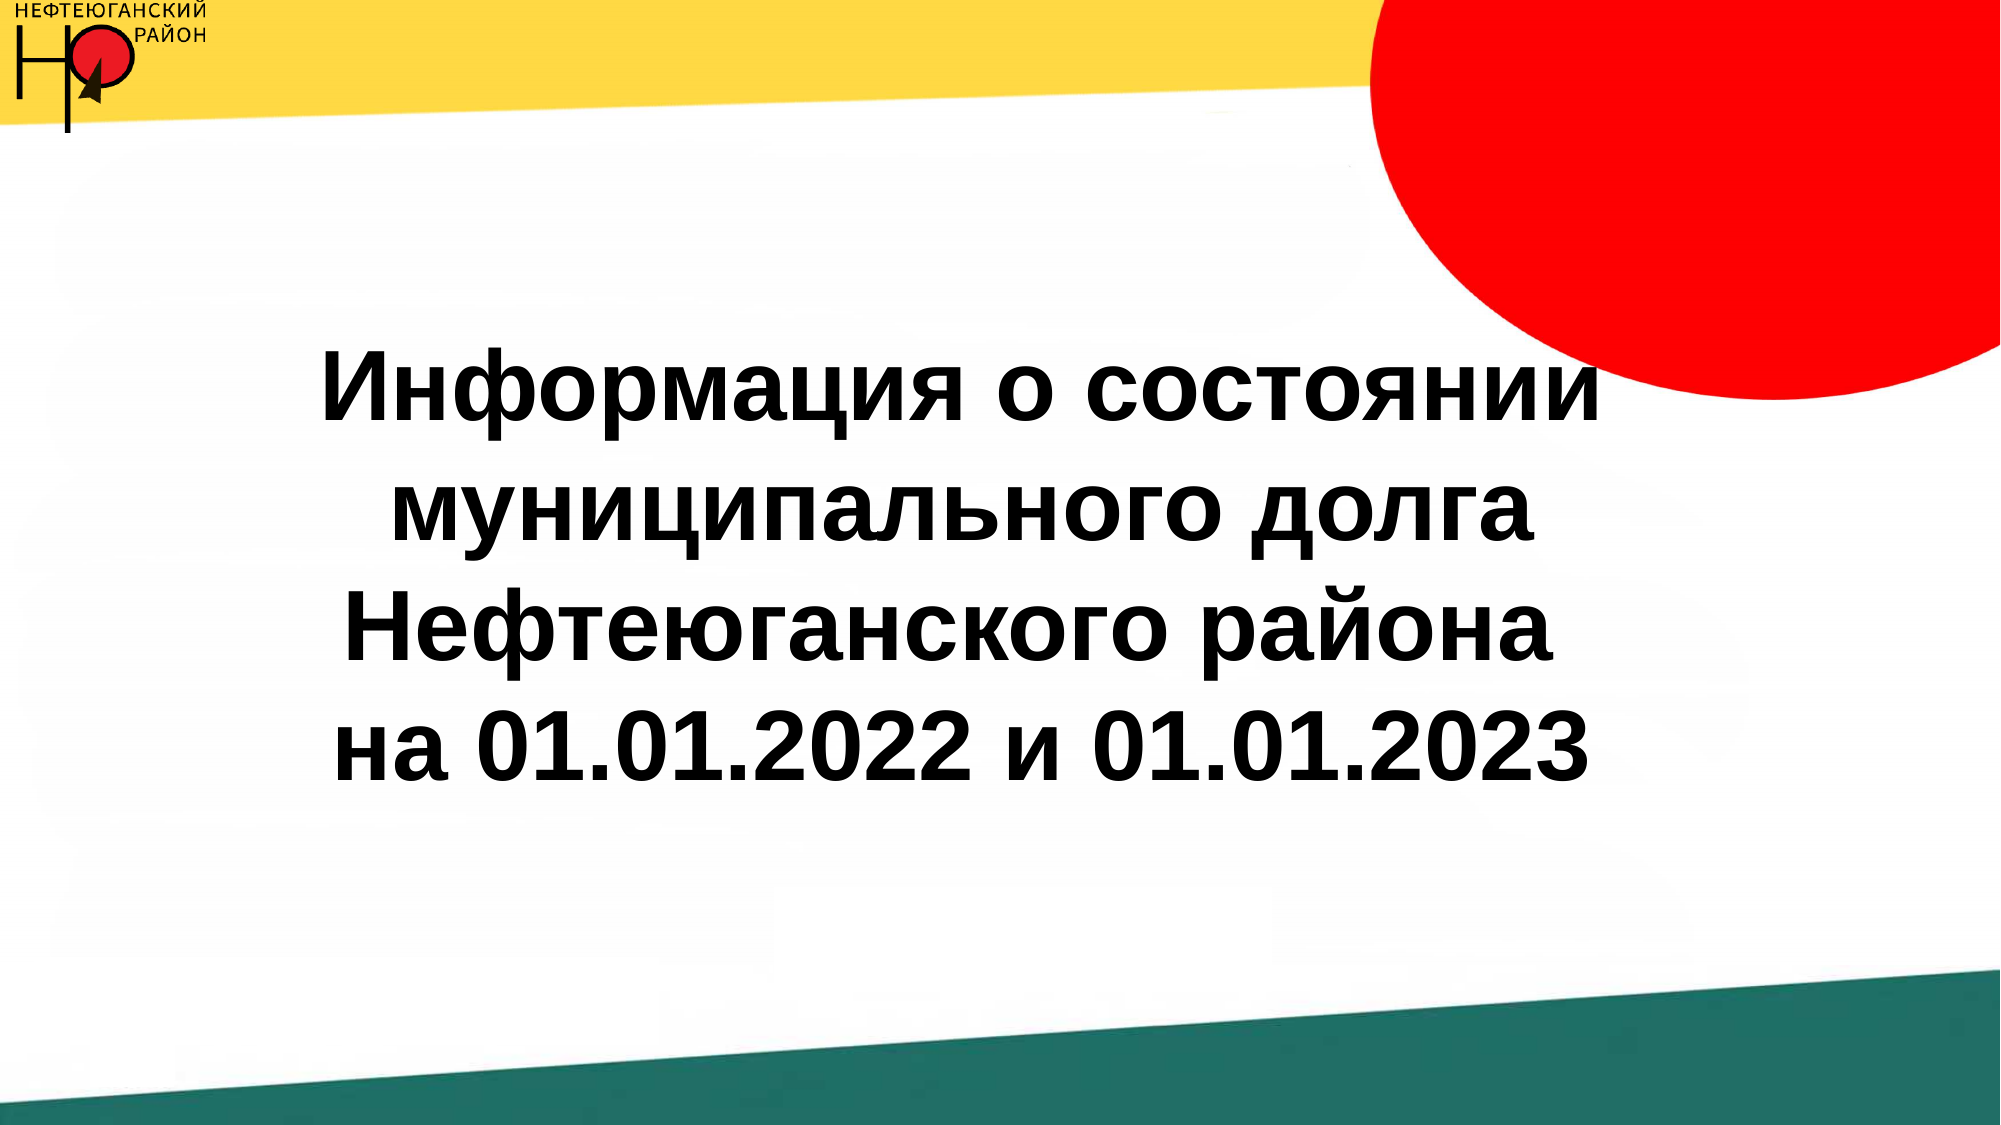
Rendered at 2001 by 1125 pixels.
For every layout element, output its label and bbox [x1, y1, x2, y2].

text_box [0, 886, 2000, 1125]
picture [0, 0, 2001, 1125]
text_box [236, 312, 1688, 808]
